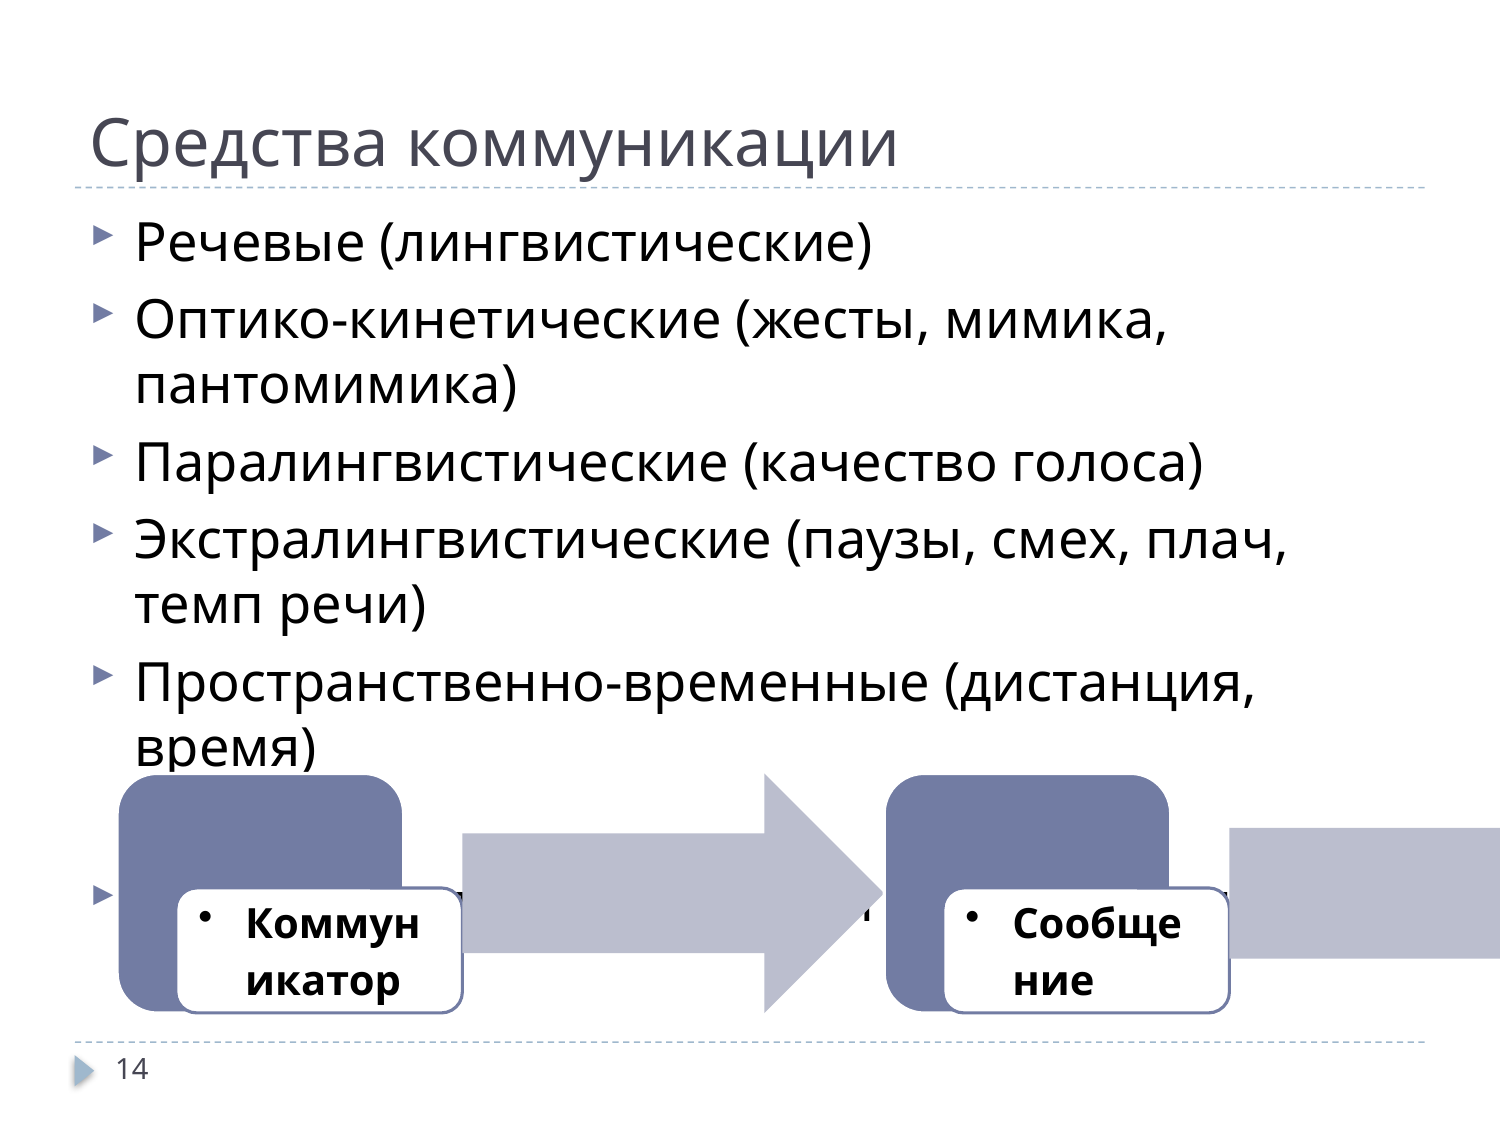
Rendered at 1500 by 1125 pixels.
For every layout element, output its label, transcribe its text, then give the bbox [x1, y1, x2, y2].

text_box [116, 773, 1383, 1014]
list Речевые (лингвистические) Оптико-кинетические (жесты, мимика, пантомимика) Паралингвистические (качество голоса) Экстралингвистические (паузы, смех, плач, темп речи) Пространственно-временные (дистанция, время) Схема передачи и восприятия сообщения [75, 200, 1425, 1010]
title Средства коммуникации [75, 24, 1425, 188]
slide_number 14 [100, 1042, 426, 1103]
